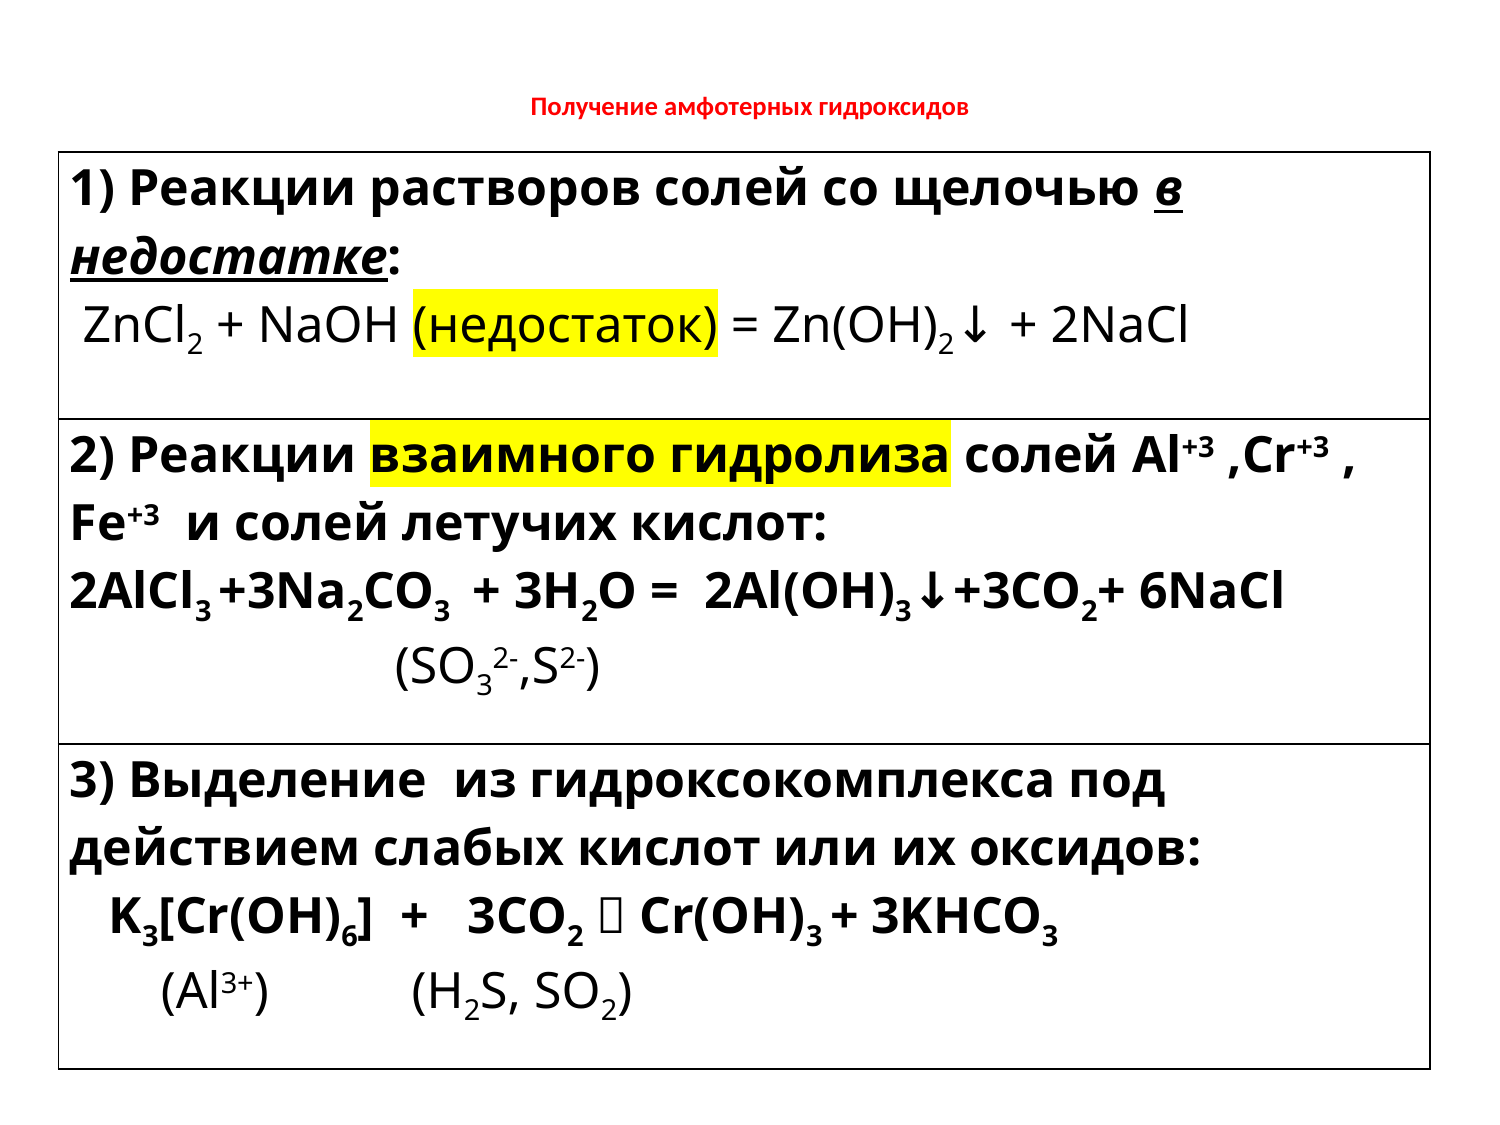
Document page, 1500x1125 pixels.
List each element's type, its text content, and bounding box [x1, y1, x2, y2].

title Получение амфотерных гидроксидов [75, 45, 1425, 151]
table_header 1) Реакции растворов солей со щелочью в недостатке: ZnCl2 + NaOH (недостаток) = Zn(OH)2↓ + 2NaCl [59, 153, 1429, 418]
table_cell 3) Выделение из гидроксокомплекса под действием слабых кислот или их оксидов: K3[Cr(OH)6] + 3CO2  Cr(OH)3 + 3KHCO3 (Al3+) (H2S, SO2) [59, 745, 1429, 1068]
table_cell 2) Реакции взаимного гидролиза солей Al+3 ,Cr+3 , Fe+3 и солей летучих кислот: 2AlCl3 +3Na2CO3 + 3H2O = 2Al(OH)3↓+3CO2+ 6NaCl (SO32-,S2-) [59, 420, 1429, 743]
